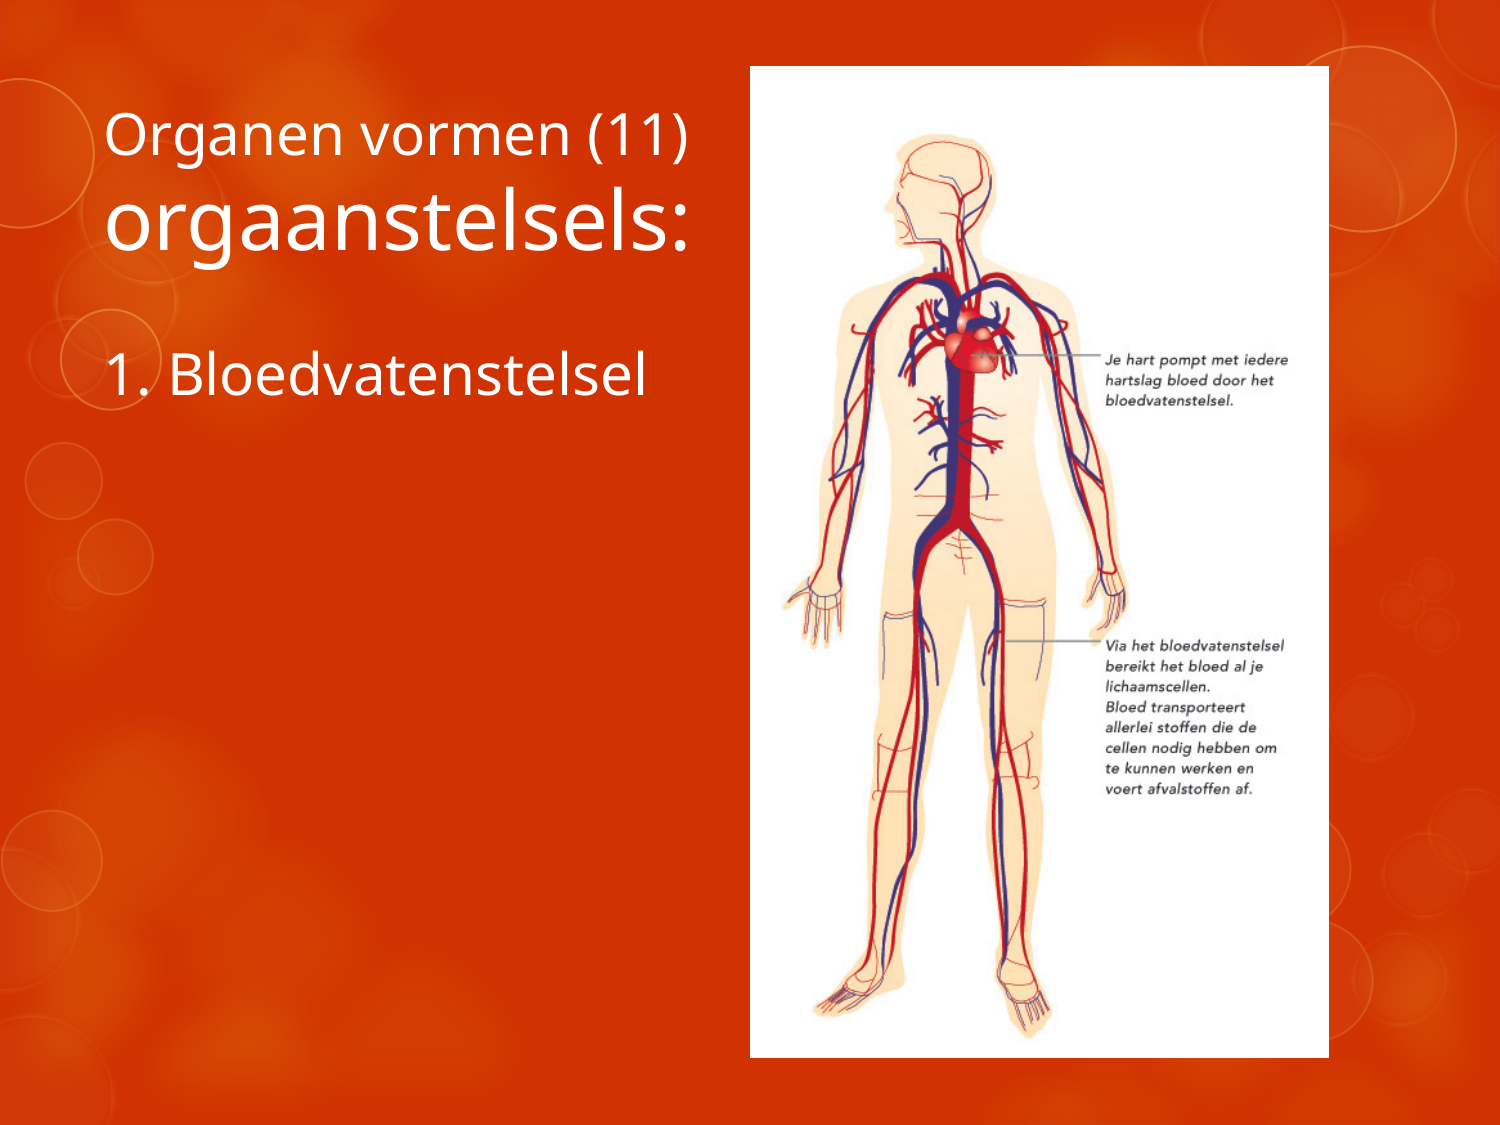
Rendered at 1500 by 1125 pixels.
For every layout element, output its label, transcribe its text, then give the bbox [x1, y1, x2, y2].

picture [749, 65, 1330, 1059]
text_box Organen vormen (11) orgaanstelsels: 1. Bloedvatenstelsel [88, 89, 743, 415]
